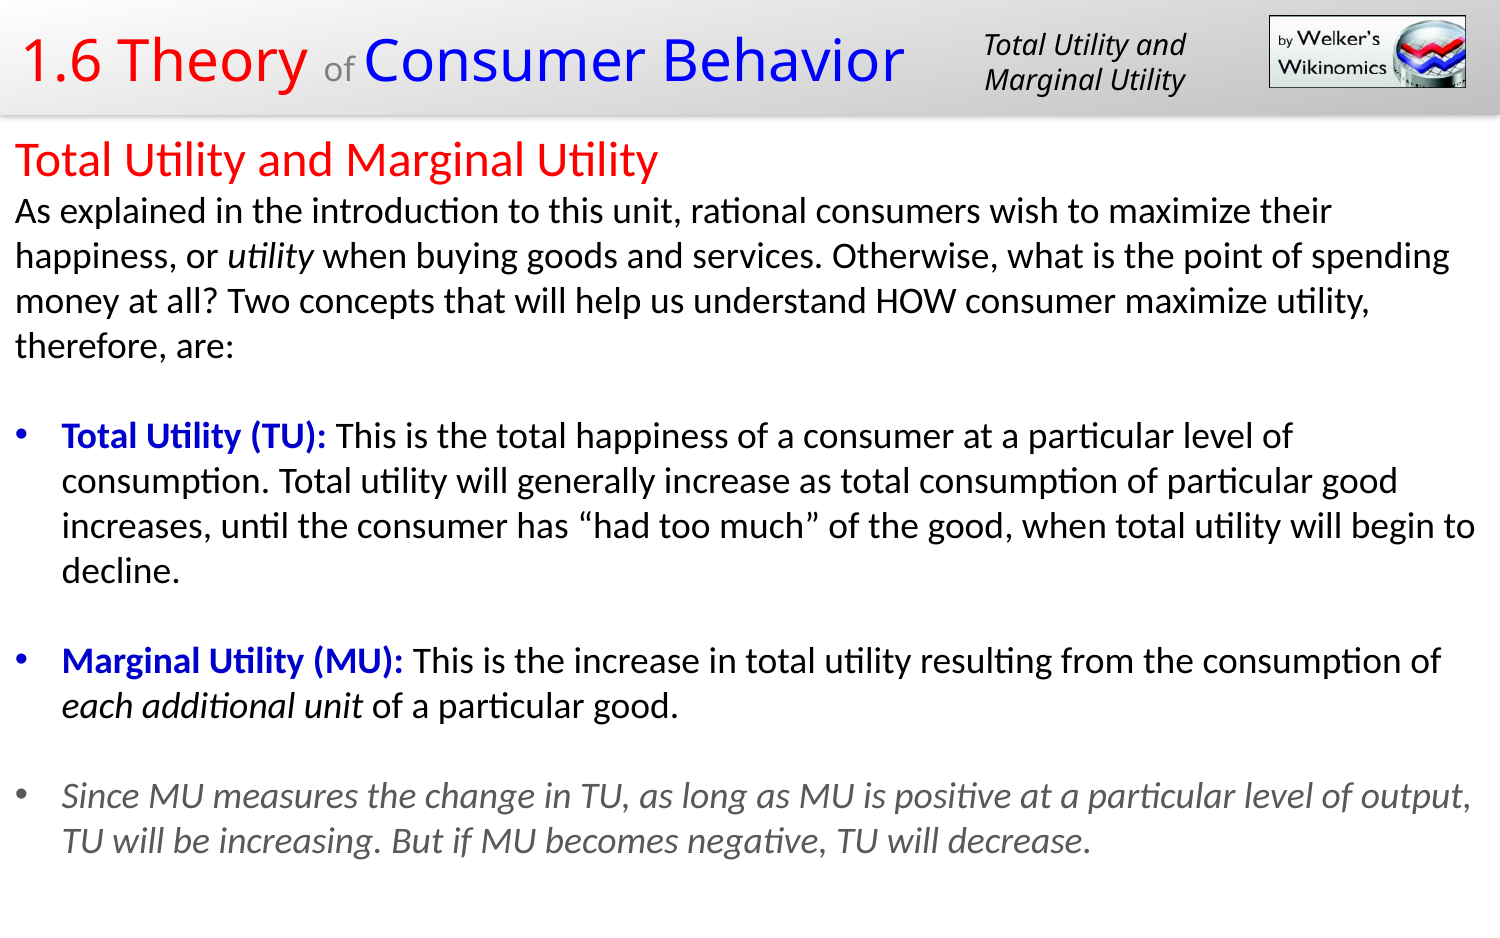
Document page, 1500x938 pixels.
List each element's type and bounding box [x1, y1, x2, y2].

text_box [0, 0, 1500, 115]
